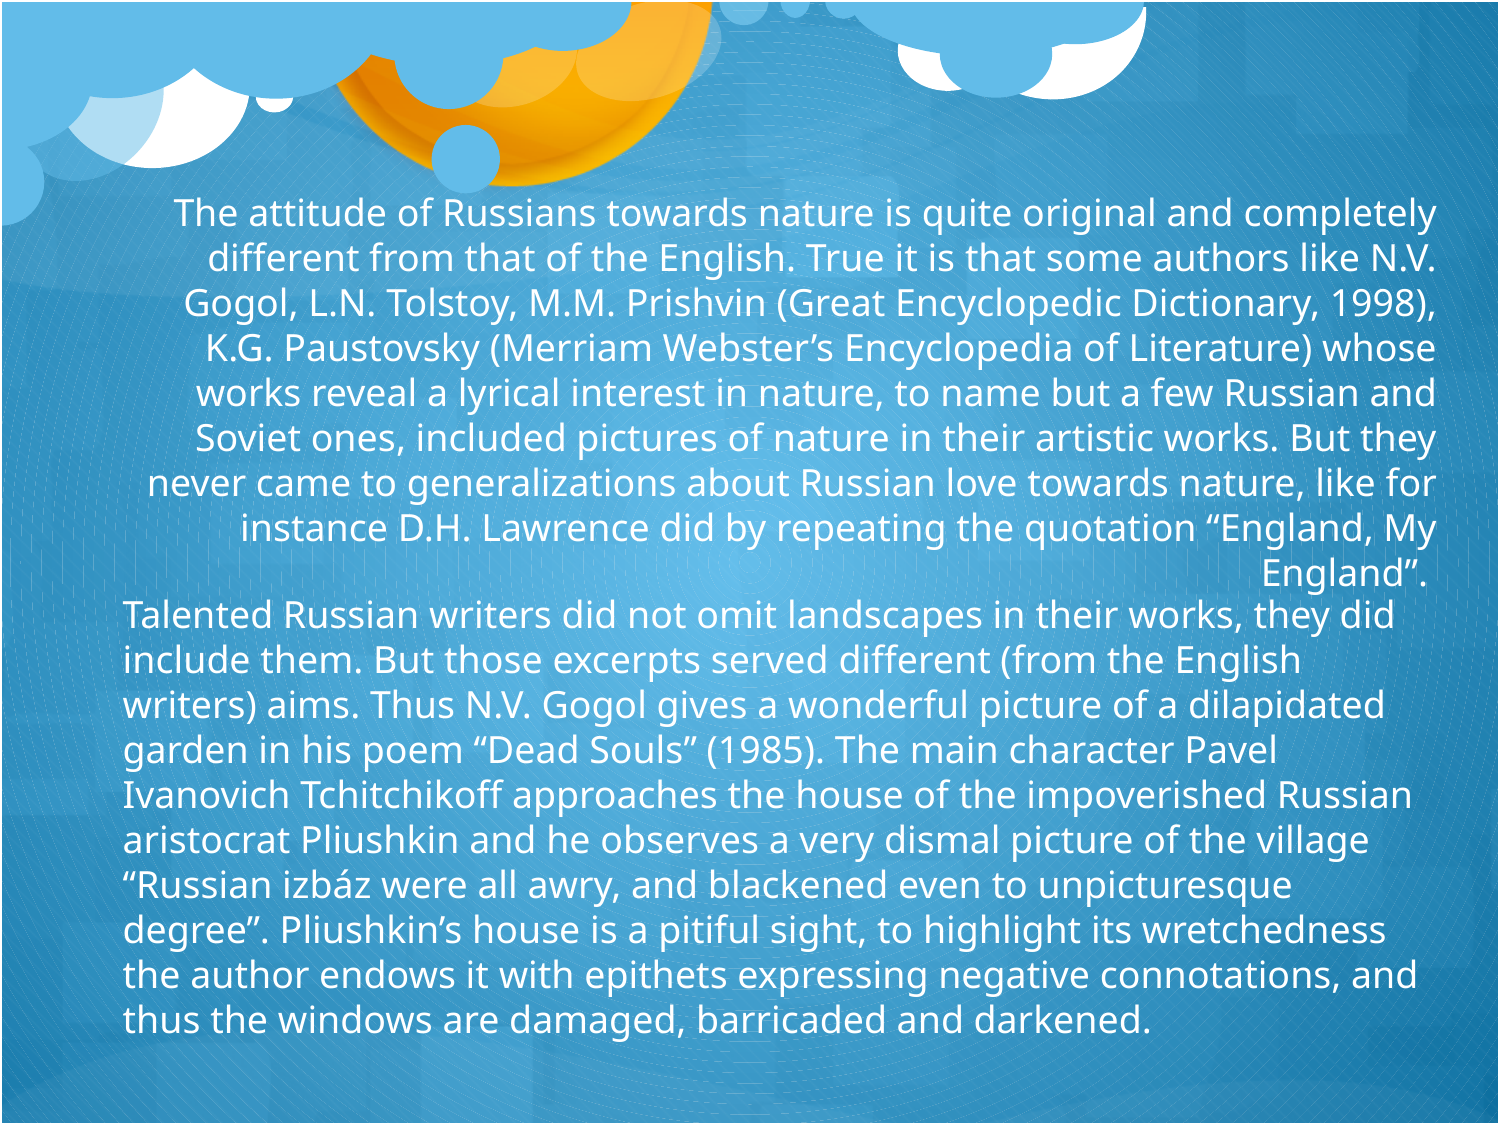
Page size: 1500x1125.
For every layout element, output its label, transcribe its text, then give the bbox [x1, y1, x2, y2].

text_box Talented Russian writers did not omit landscapes in their works, they did include them. But those excerpts served different (from the English writers) aims. Thus N.V. Gogol gives a wonderful picture of a dilapidated garden in his poem “Dead Souls” (1985). The main character Pavel Ivanovich Tchitchikoff approaches the house of the impoverished Russian aristocrat Pliushkin and he observes a very dismal picture of the village “Russian izbáz were all awry, and blackened even to unpicturesque degree”. Pliushkin’s house is a pitiful sight, to highlight its wretchedness the author endows it with epithets expressing negative connotations, and thus the windows are damaged, barricaded and darkened. [107, 583, 1440, 1049]
picture [2, 2, 1498, 1123]
text_box The attitude of Russians towards nature is quite original and completely different from that of the English. True it is that some authors like N.V. Gogol, L.N. Tolstoy, M.M. Prishvin (Great Encyclopedic Dictionary, 1998), K.G. Paustovsky (Merriam Webster’s Encyclopedia of Literature) whose works reveal a lyrical interest in nature, to name but a few Russian and Soviet ones, included pictures of nature in their artistic works. But they never came to generalizations about Russian love towards nature, like for instance D.H. Lawrence did by repeating the quotation “England, My England”. [120, 181, 1453, 602]
